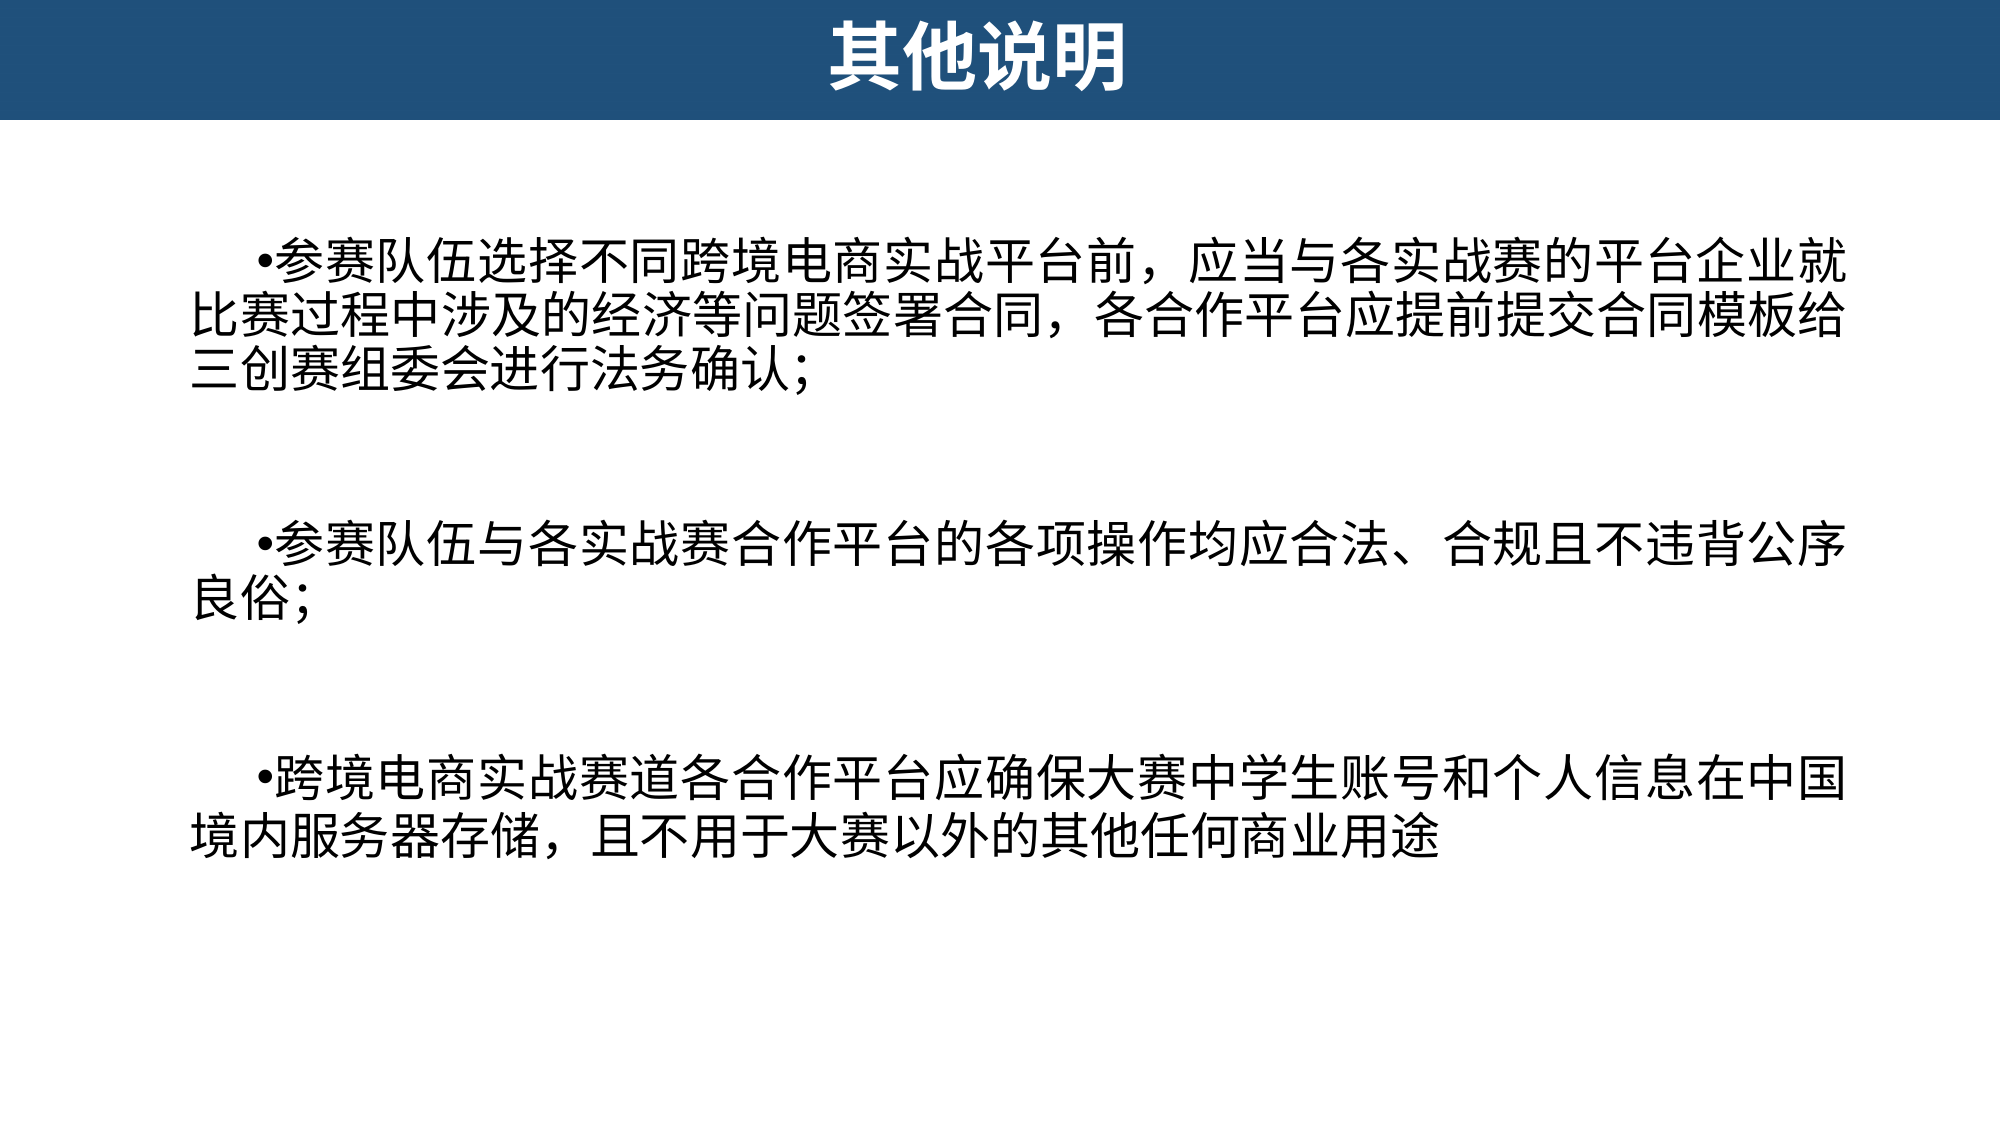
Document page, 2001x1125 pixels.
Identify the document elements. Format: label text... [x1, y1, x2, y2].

picture [0, 0, 2000, 120]
list 参赛队伍选择不同跨境电商实战平台前，应当与各实战赛的平台企业就比赛过程中涉及的经济等问题签署合同，各合作平台应提前提交合同模板给三创赛组委会进行法务确认； 参赛队伍与各实战赛合作平台的各项操作均应合法、合规且不违背公序良俗； 跨境电商实战赛道各合作平台应确保大赛中学生账号和个人信息在中国境内服务器存储，且不用于大赛以外的其他任何商业用途 [137, 229, 1863, 943]
